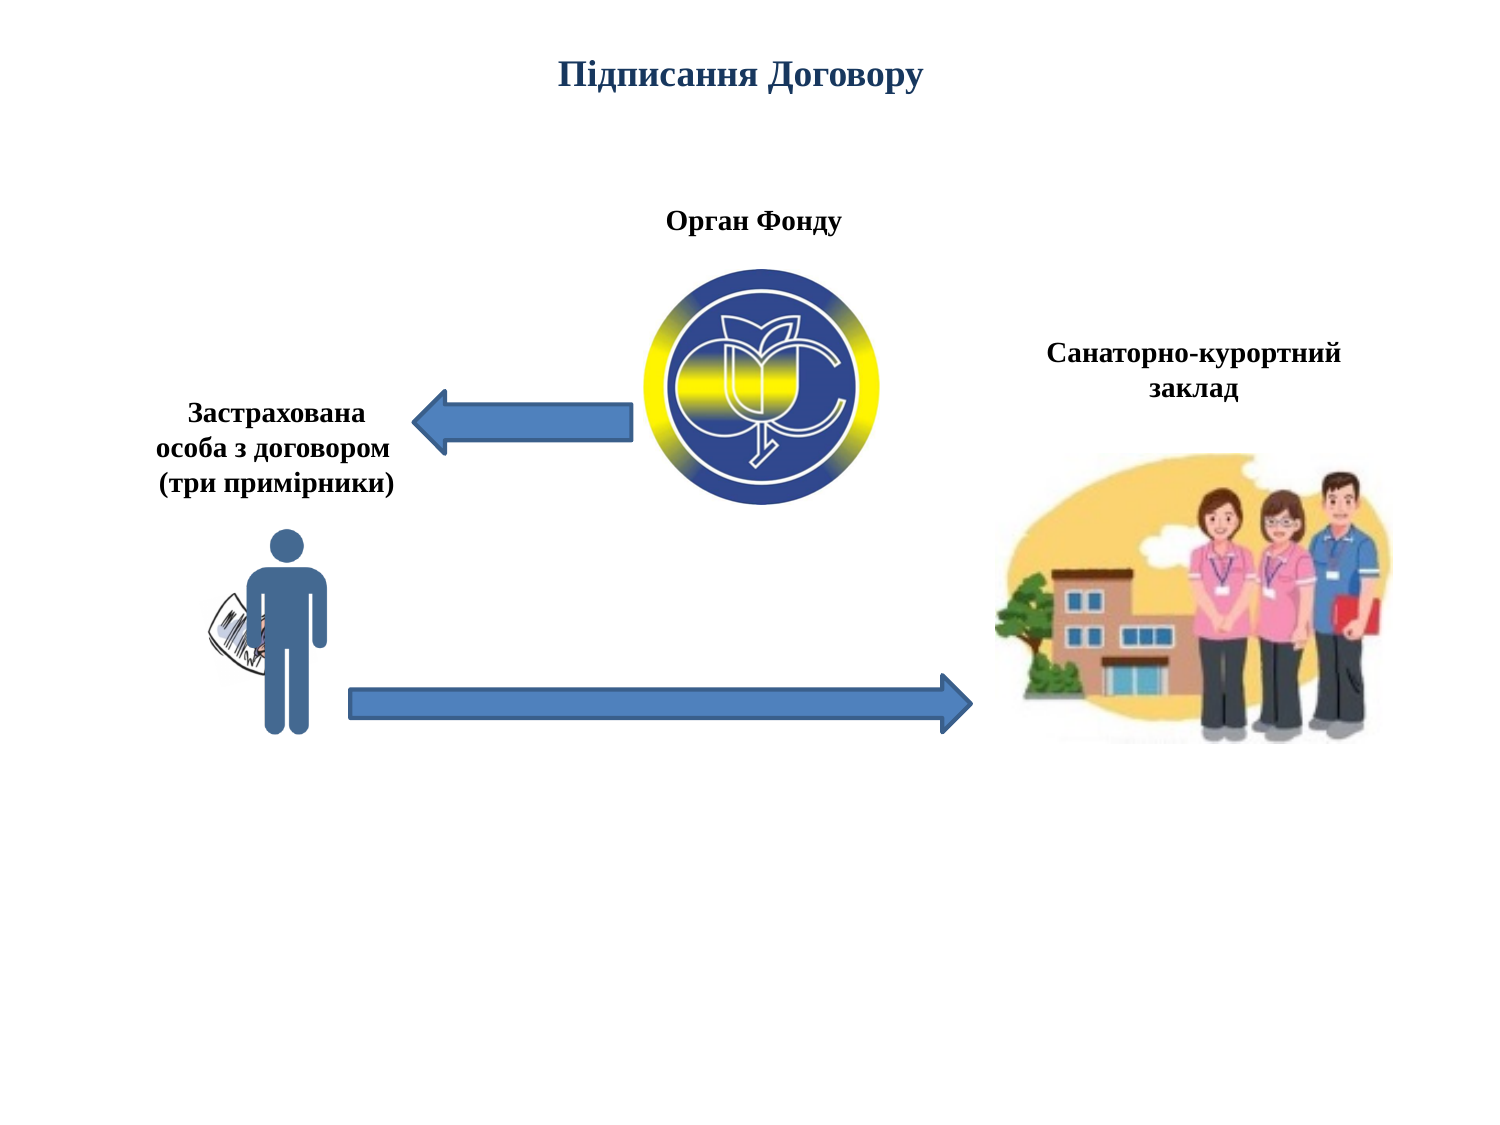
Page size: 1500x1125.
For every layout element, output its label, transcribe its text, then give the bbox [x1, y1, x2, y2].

title Орган Фонду [636, 189, 873, 249]
text_box [421, 389, 634, 456]
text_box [137, 385, 417, 742]
text_box [421, 673, 973, 735]
picture [994, 453, 1393, 744]
text_box Підписання Договору [44, 41, 1447, 101]
picture [642, 269, 880, 505]
text_box Санаторно-курортний заклад [1018, 326, 1370, 411]
